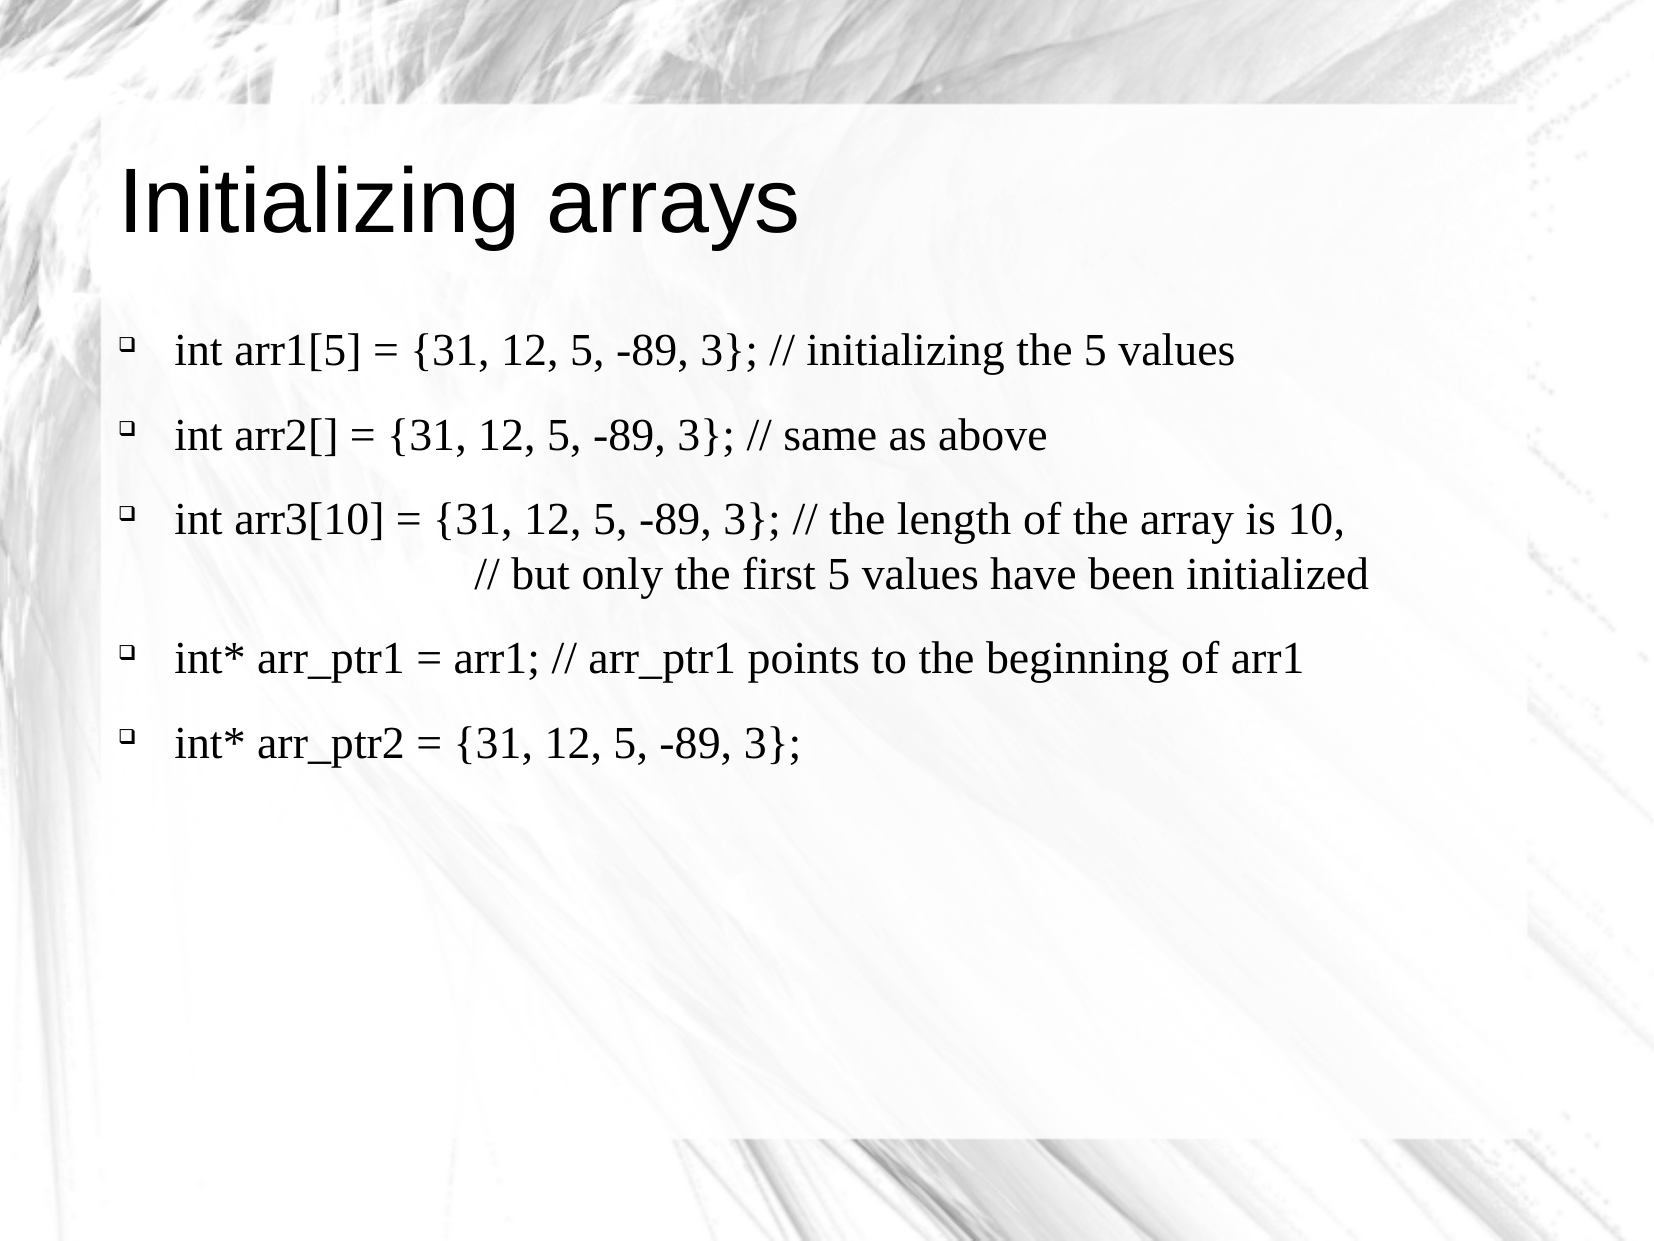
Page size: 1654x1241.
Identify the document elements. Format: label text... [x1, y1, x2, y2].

title Initializing arrays [118, 93, 1506, 299]
list int arr1[5] = {31, 12, 5, -89, 3}; // initializing the 5 values int arr2[] = {31, 12, 5, -89, 3}; // same as above int arr3[10] = {31, 12, 5, -89, 3}; // the length of the array is 10, // but only the first 5 values have been initialized int* arr_ptr1 = arr1; // arr_ptr1 points to the beginning of arr1 int* arr_ptr2 = {31, 12, 5, -89, 3}; [118, 319, 1571, 1109]
picture [0, 0, 1654, 1241]
